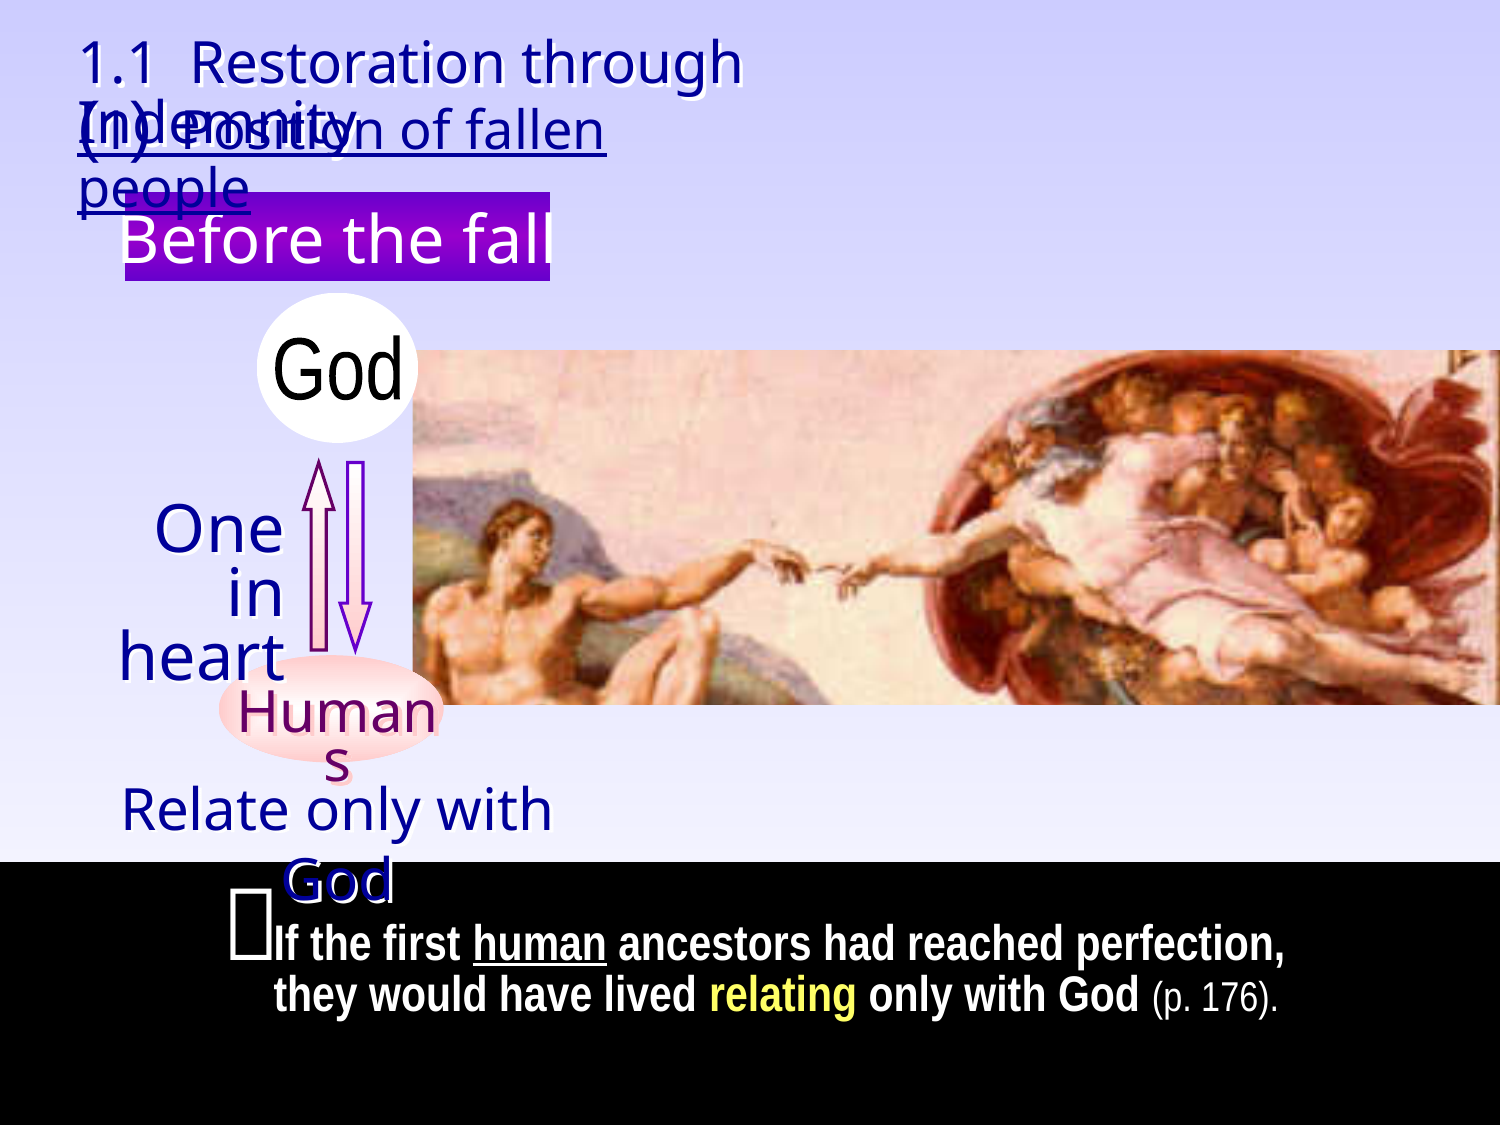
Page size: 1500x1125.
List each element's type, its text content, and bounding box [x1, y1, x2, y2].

text_box [0, 862, 1500, 1125]
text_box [218, 654, 457, 763]
picture [412, 349, 1500, 705]
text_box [205, 899, 1326, 1030]
text_box [303, 462, 334, 651]
text_box 1.1 Restoration through Indemnity [62, 29, 913, 163]
text_box [339, 462, 371, 651]
text_box (1) Position of fallen people [62, 87, 738, 226]
text_box Relate only with God [74, 764, 600, 920]
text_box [256, 292, 419, 444]
text_box One in heart [37, 494, 300, 701]
text_box Before the fall [125, 226, 550, 281]
